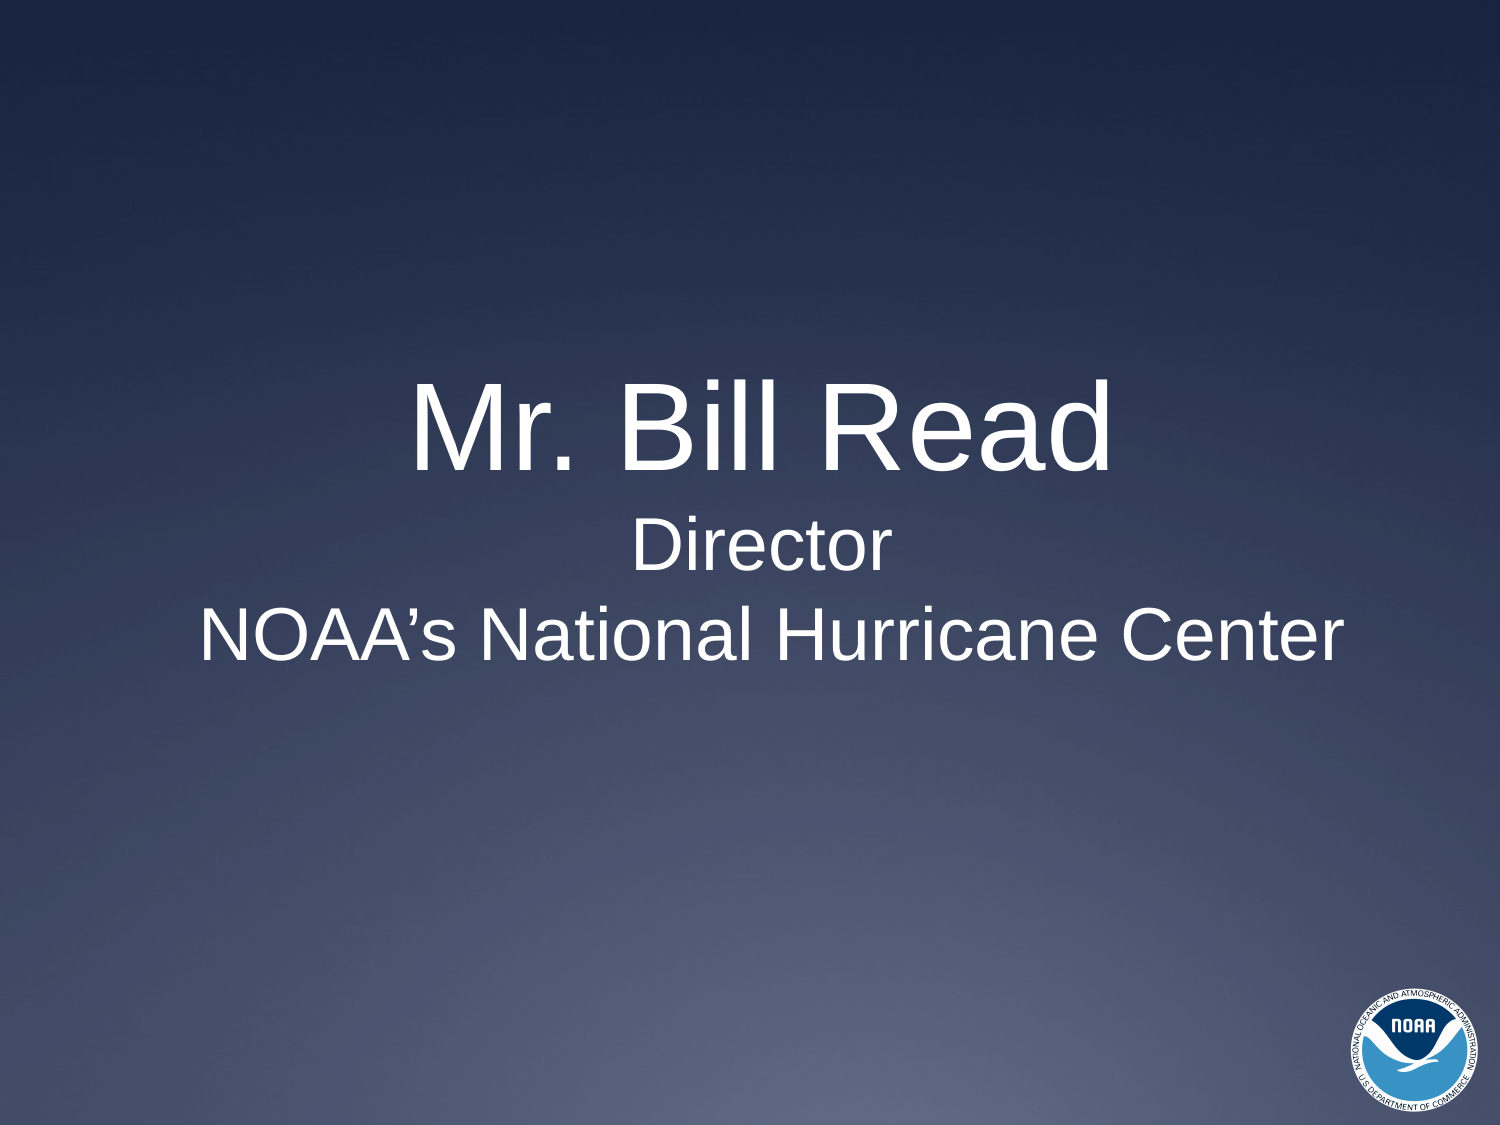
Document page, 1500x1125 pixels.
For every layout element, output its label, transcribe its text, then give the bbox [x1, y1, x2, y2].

picture [1350, 987, 1479, 1113]
title Mr. Bill Read Director NOAA’s National Hurricane Center [112, 337, 1412, 468]
